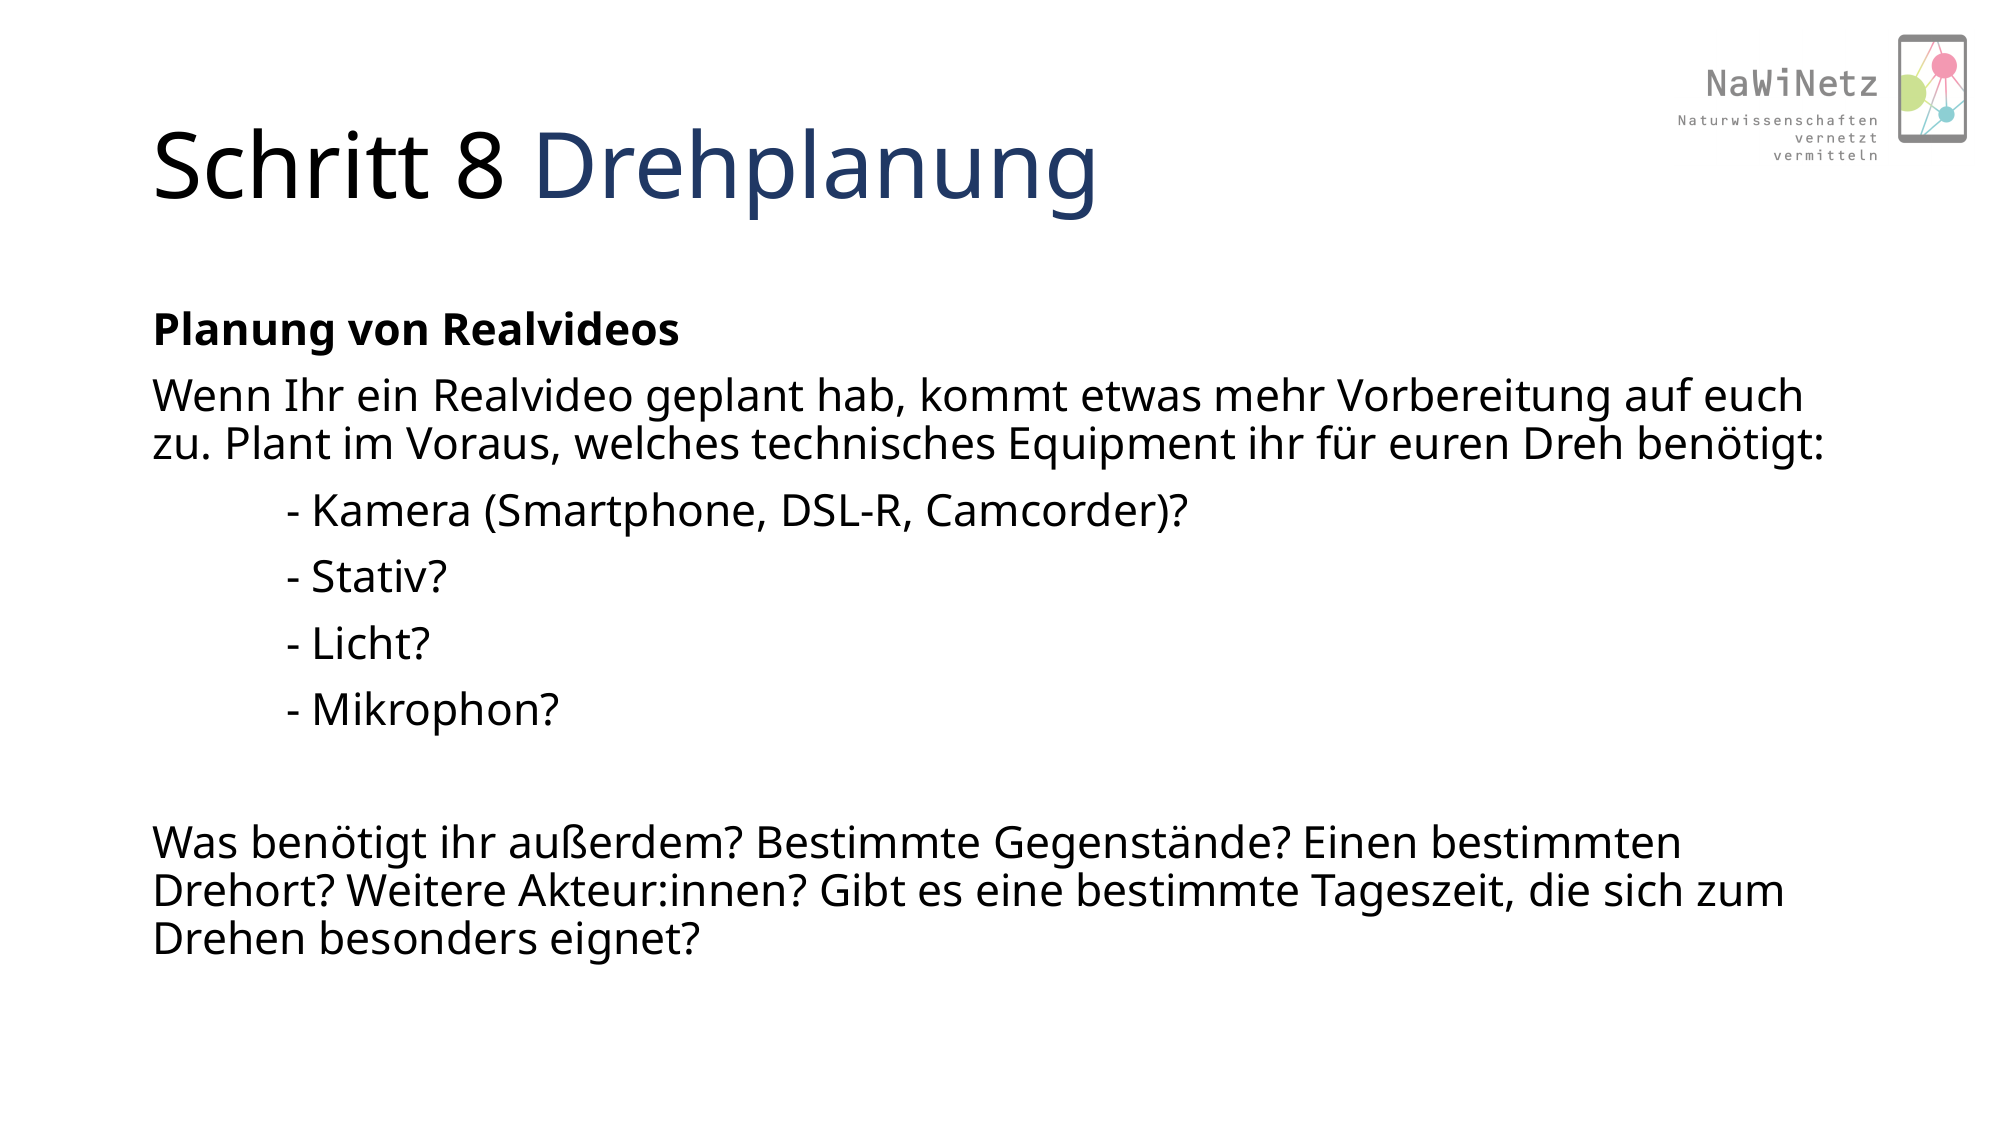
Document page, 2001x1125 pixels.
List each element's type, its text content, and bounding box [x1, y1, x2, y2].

picture [1674, 29, 1975, 166]
title Schritt 8 Drehplanung [137, 59, 1863, 278]
list Planung von Realvideos Wenn Ihr ein Realvideo geplant hab, kommt etwas mehr Vorbereitung auf euch zu. Plant im Voraus, welches technisches Equipment ihr für euren Dreh benötigt: - Kamera (Smartphone, DSL-R, Camcorder)? - Stativ? - Licht? - Mikrophon? Was benötigt ihr außerdem? Bestimmte Gegenstände? Einen bestimmten Drehort? Weitere Akteur:innen? Gibt es eine bestimmte Tageszeit, die sich zum Drehen besonders eignet? [137, 299, 1863, 1014]
